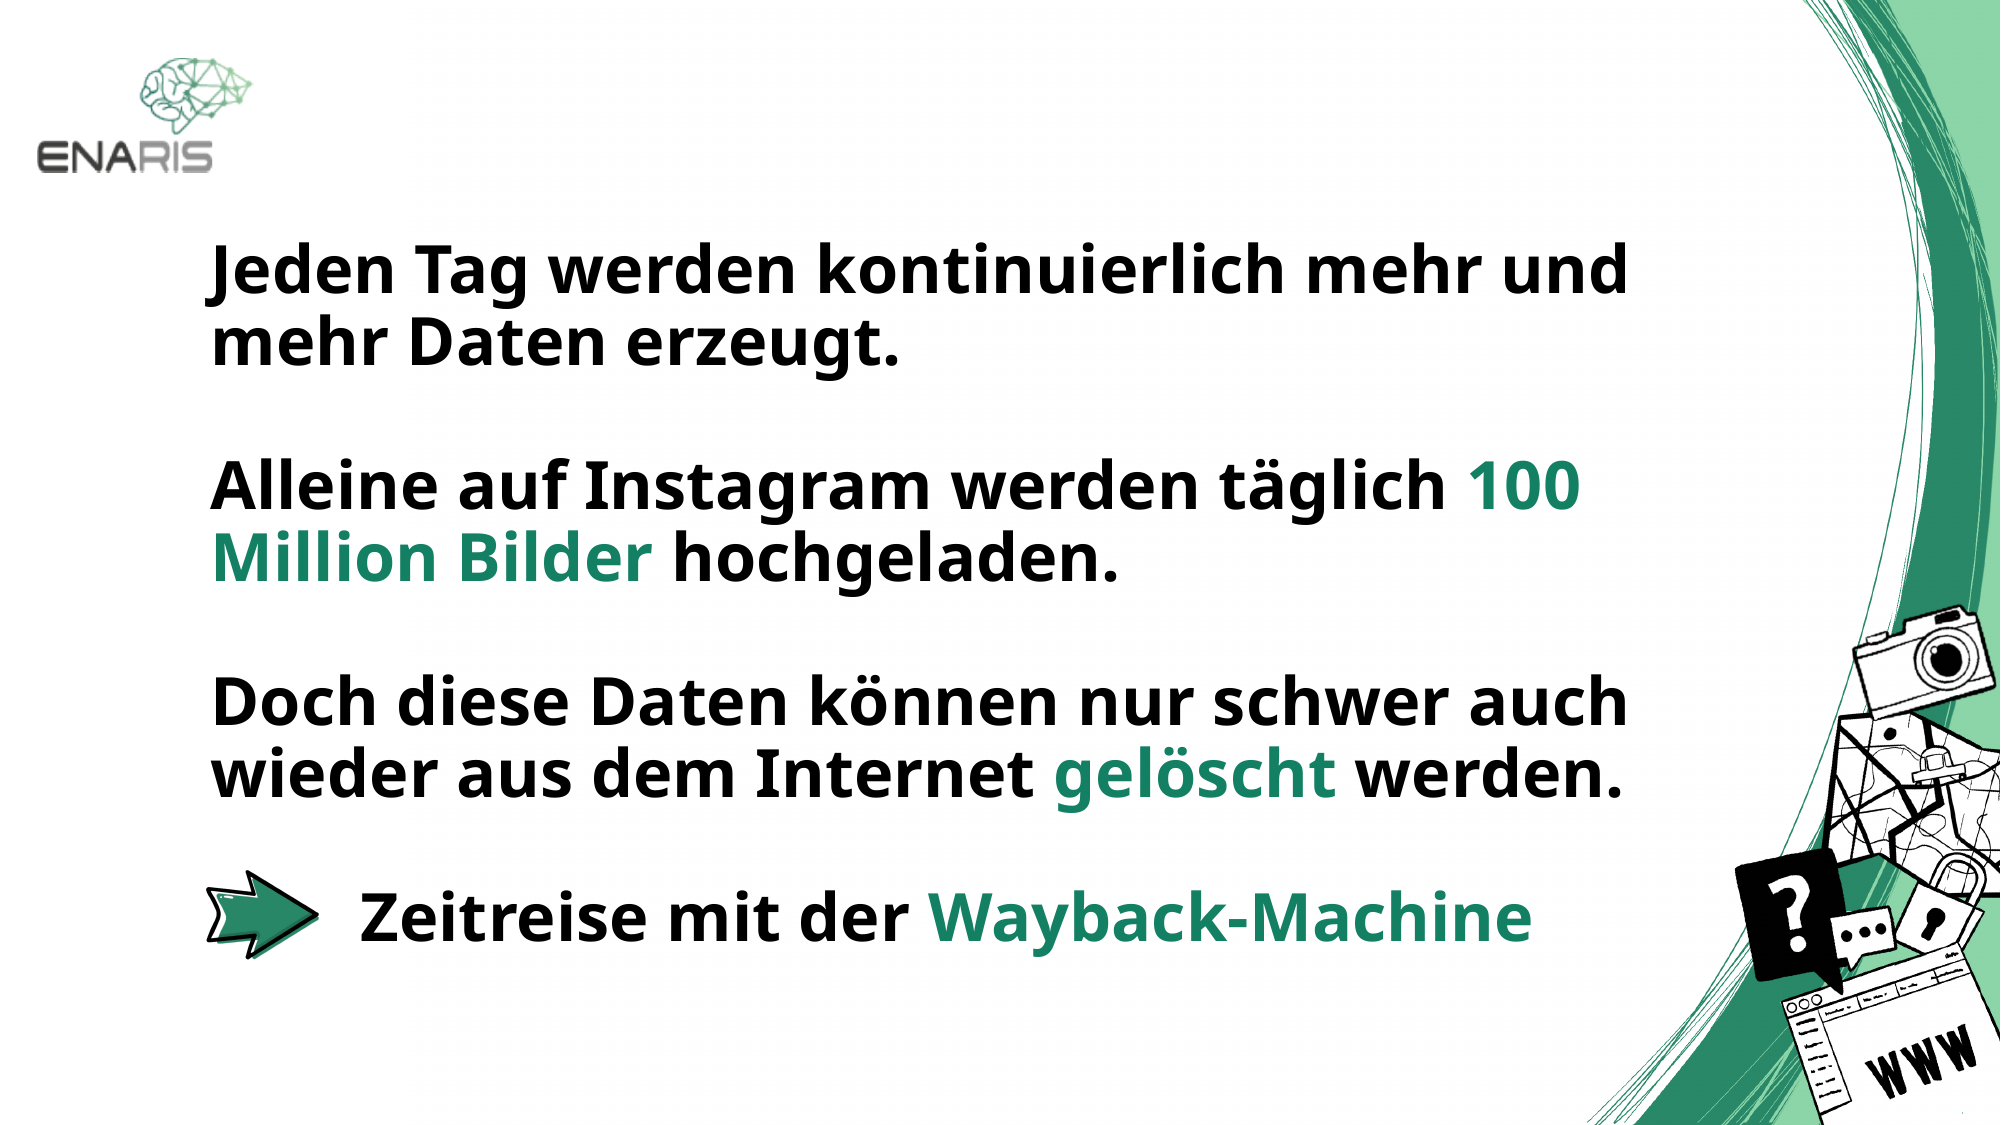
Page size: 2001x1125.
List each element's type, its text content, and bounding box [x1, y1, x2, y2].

picture [37, 58, 254, 173]
picture [195, 849, 330, 985]
picture [408, 0, 2000, 1125]
title Jeden Tag werden kontinuierlich mehr und mehr Daten erzeugt. Alleine auf Instagram werden täglich 100 Million Bilder hochgeladen. Doch diese Daten können nur schwer auch wieder aus dem Internet gelöscht werden. Zeitreise mit der Wayback-Machine [195, 207, 1805, 1064]
